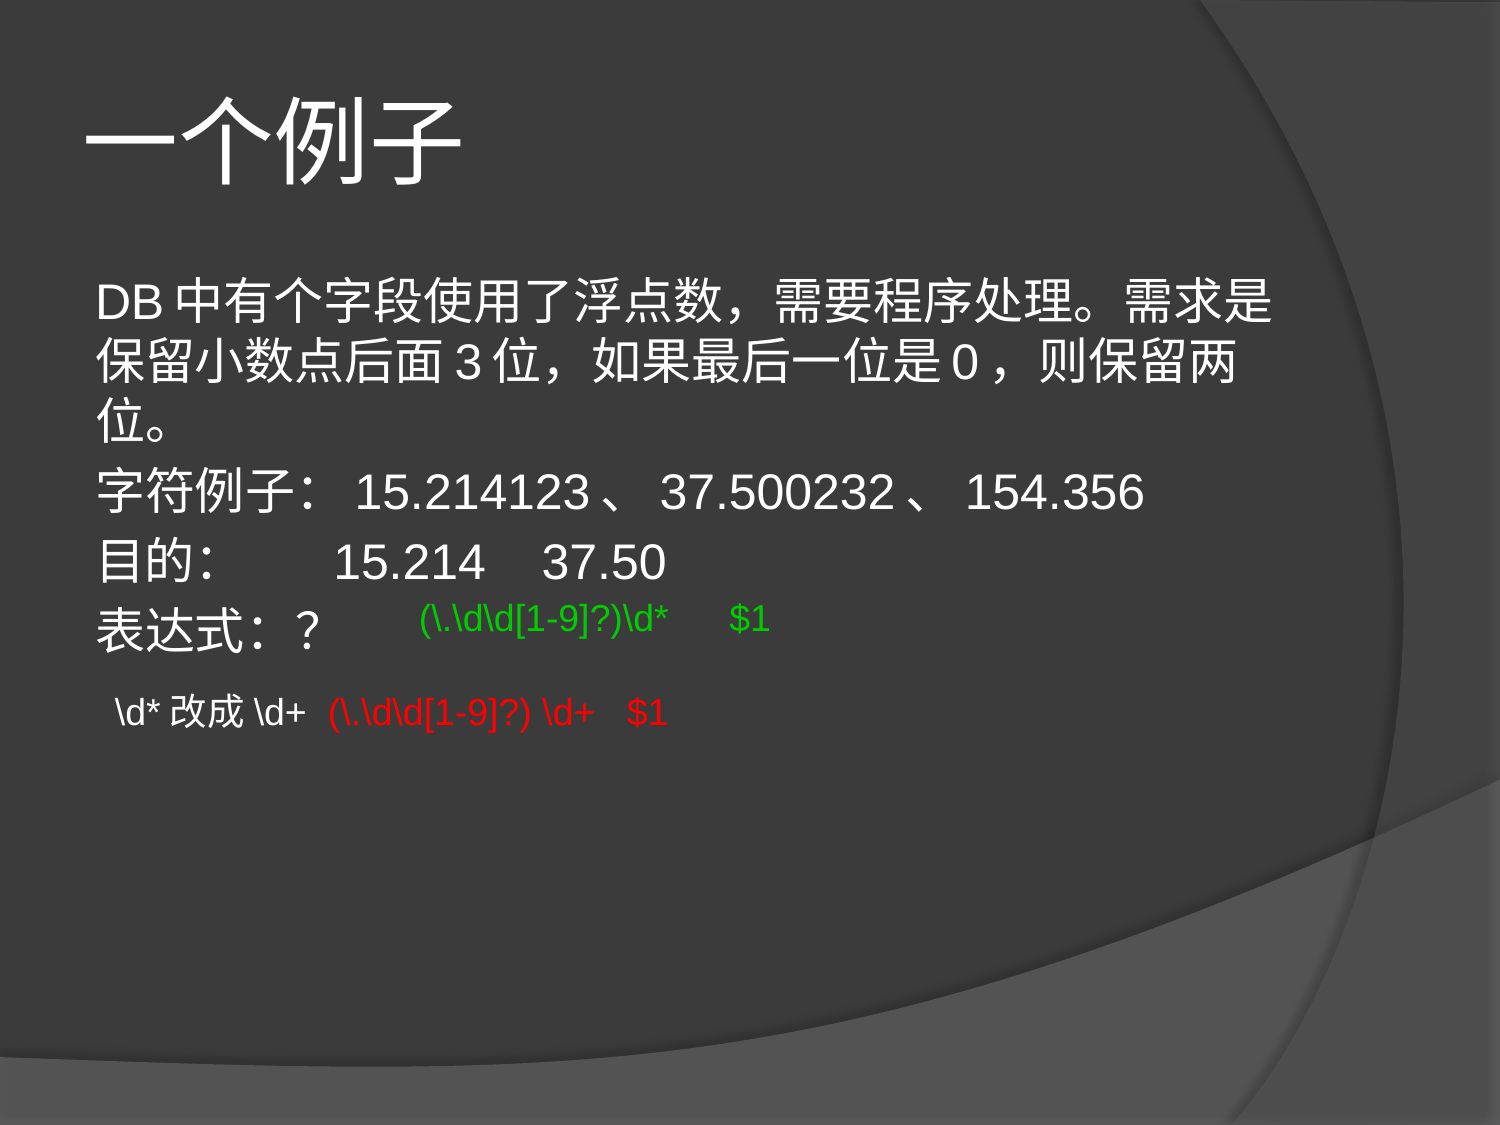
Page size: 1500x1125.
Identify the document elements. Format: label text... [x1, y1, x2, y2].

text_box \d*改成\d+ (\.\d\d[1-9]?) \d+ $1 [100, 680, 987, 741]
text_box (\.\d\d[1-9]?)\d* [404, 586, 688, 646]
text_box $1 [714, 586, 999, 646]
title 一个例子 [75, 45, 1300, 233]
list DB中有个字段使用了浮点数，需要程序处理。需求是保留小数点后面3位，如果最后一位是0，则保留两位。 字符例子：15.214123、37.500232、154.356 目的： 15.214 37.50 表达式：？ [75, 262, 1300, 669]
